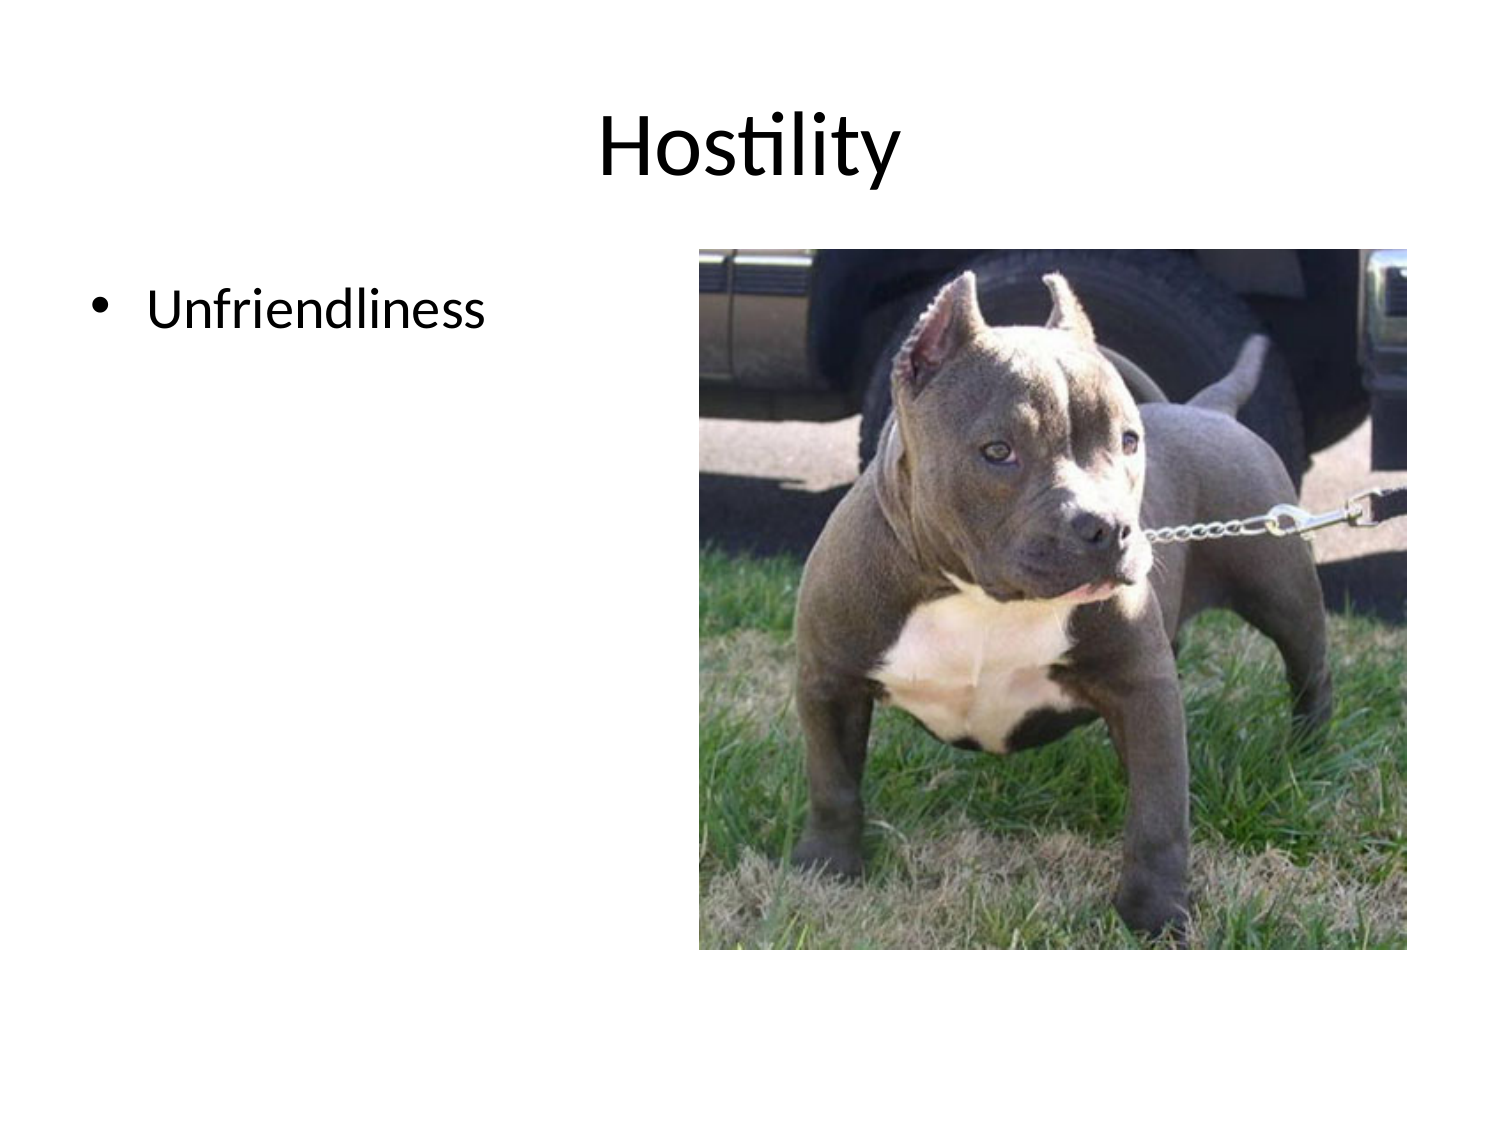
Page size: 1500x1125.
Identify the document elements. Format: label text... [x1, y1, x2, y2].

title Hostility [75, 45, 1425, 233]
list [699, 249, 1408, 951]
list Unfriendliness [75, 262, 738, 1005]
